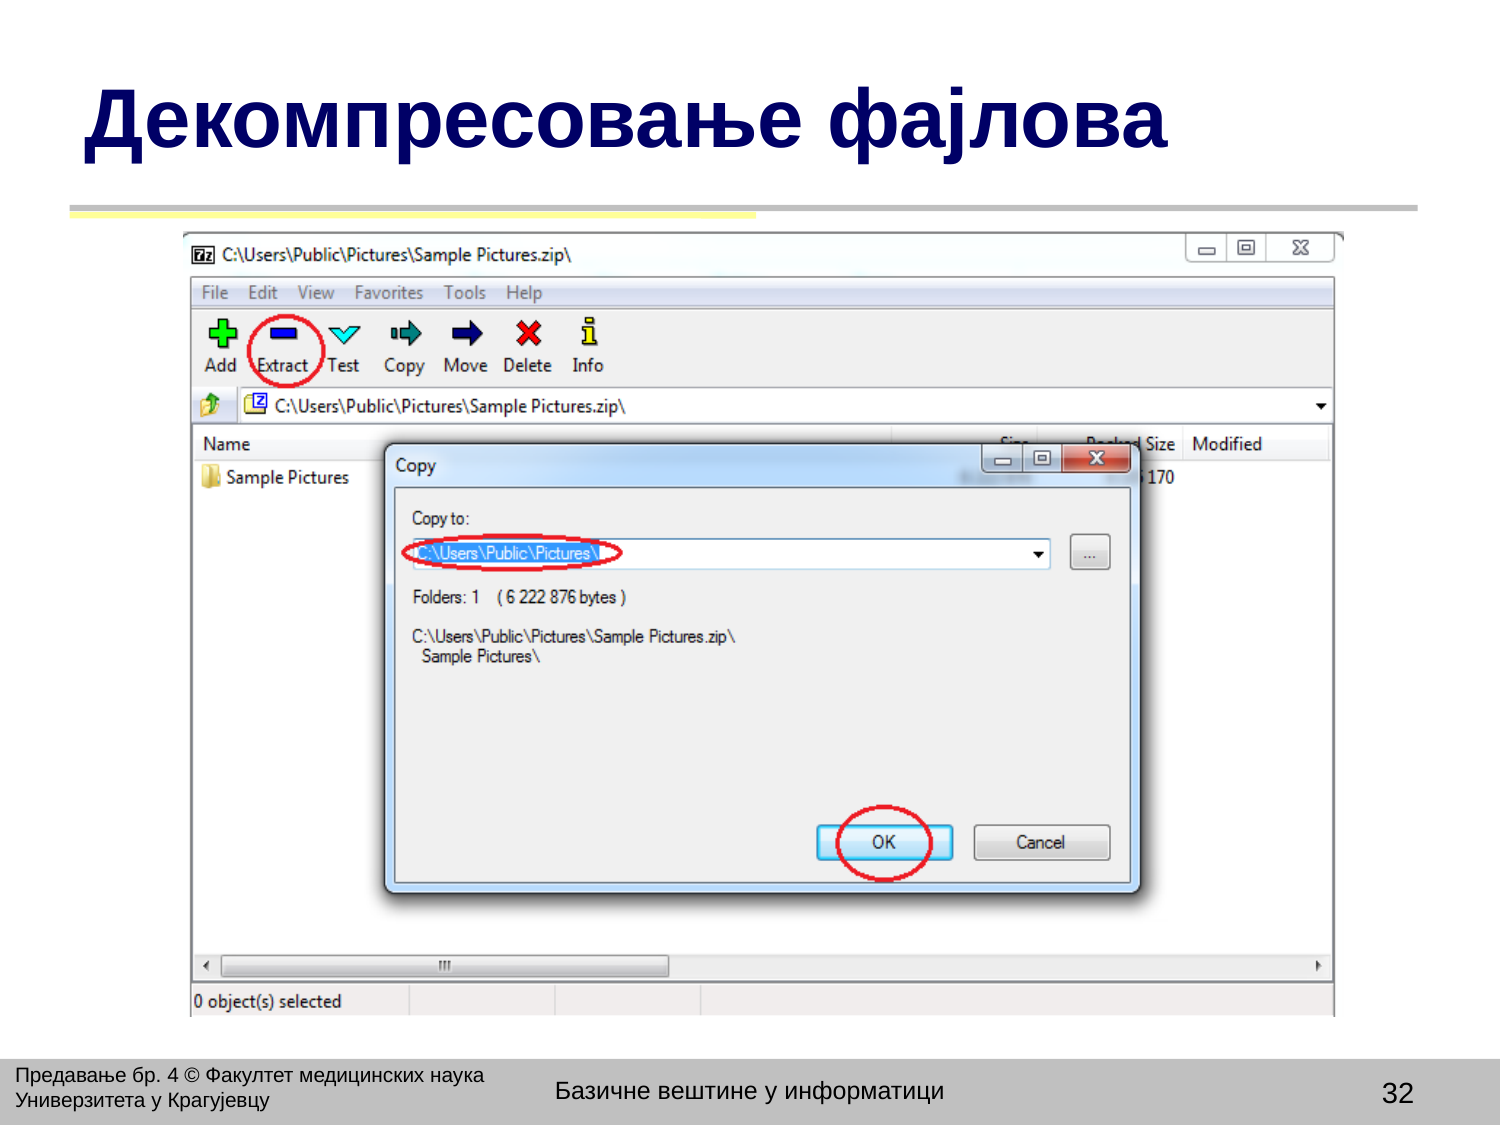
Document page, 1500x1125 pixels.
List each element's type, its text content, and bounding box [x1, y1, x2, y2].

title Декомпресовање фајлова [69, 19, 1426, 208]
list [182, 231, 1344, 1017]
slide_number 32 [1079, 1066, 1430, 1125]
slide_number Предавање бр. 4 © Факултет медицинских наука Универзитета у Крагујевцу [0, 1053, 617, 1108]
footer Базичне вештине у информатици [512, 1066, 988, 1125]
